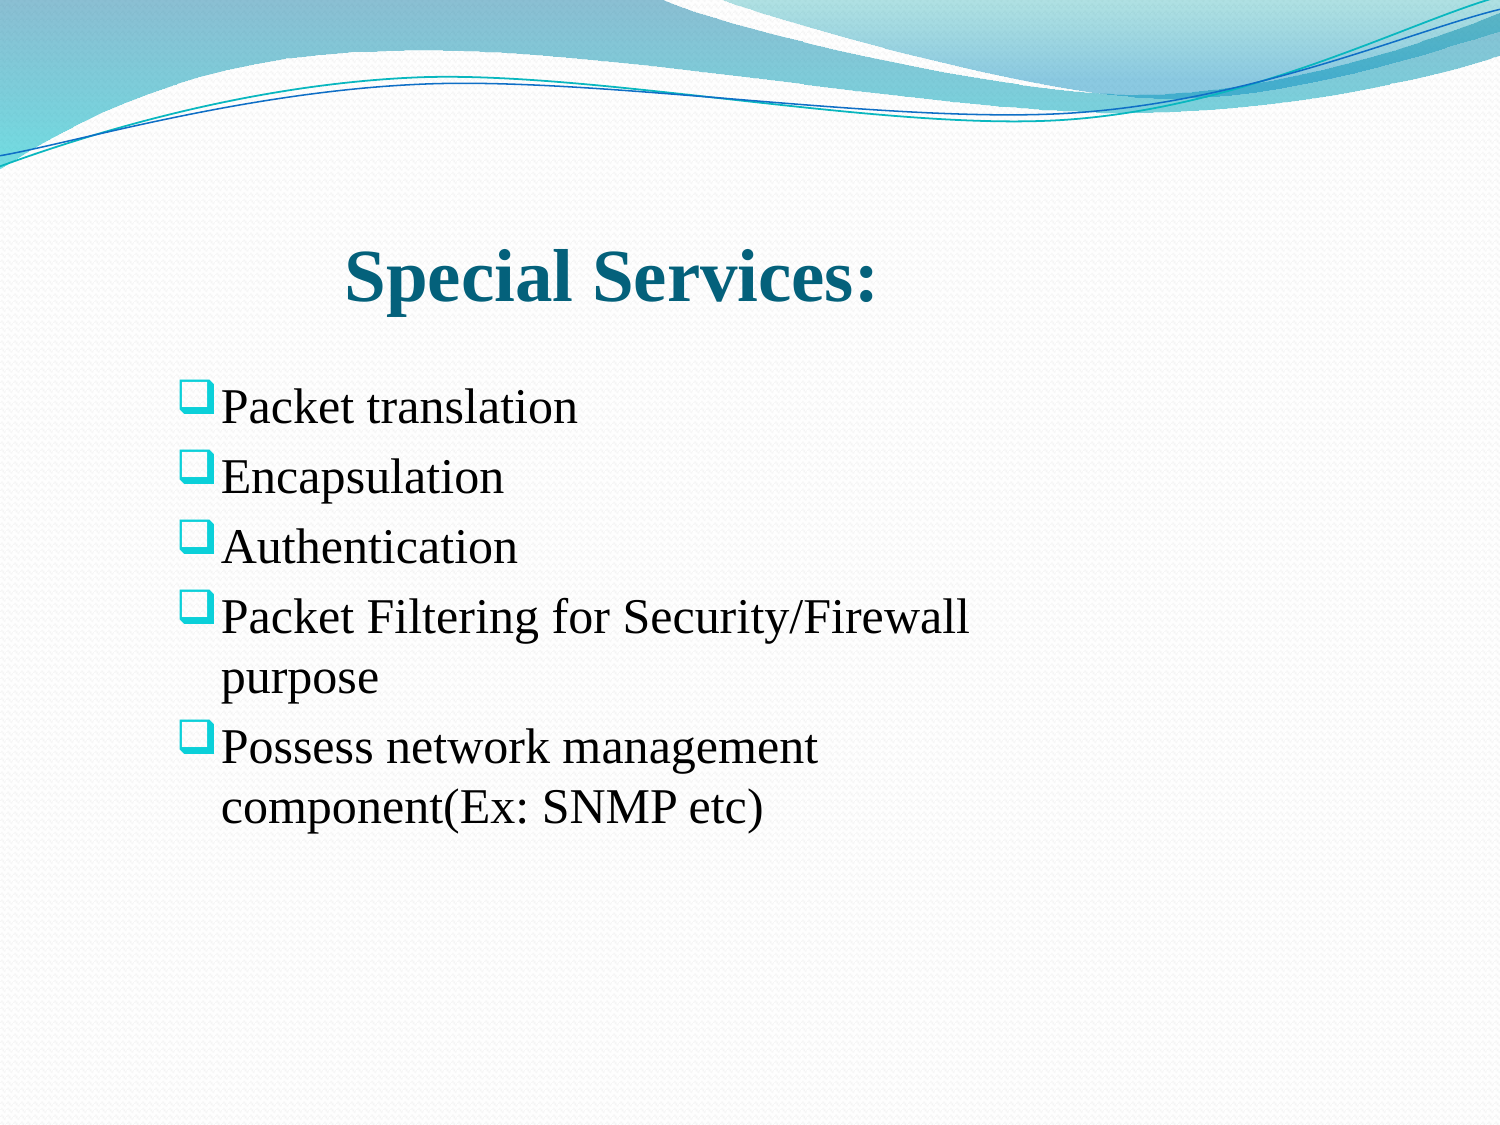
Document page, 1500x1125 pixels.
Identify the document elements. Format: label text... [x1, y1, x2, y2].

title Special Services: [83, 187, 1141, 317]
list Packet translation Encapsulation Authentication Packet Filtering for Security/Firewall purpose Possess network management component(Ex: SNMP etc) [161, 366, 1141, 891]
